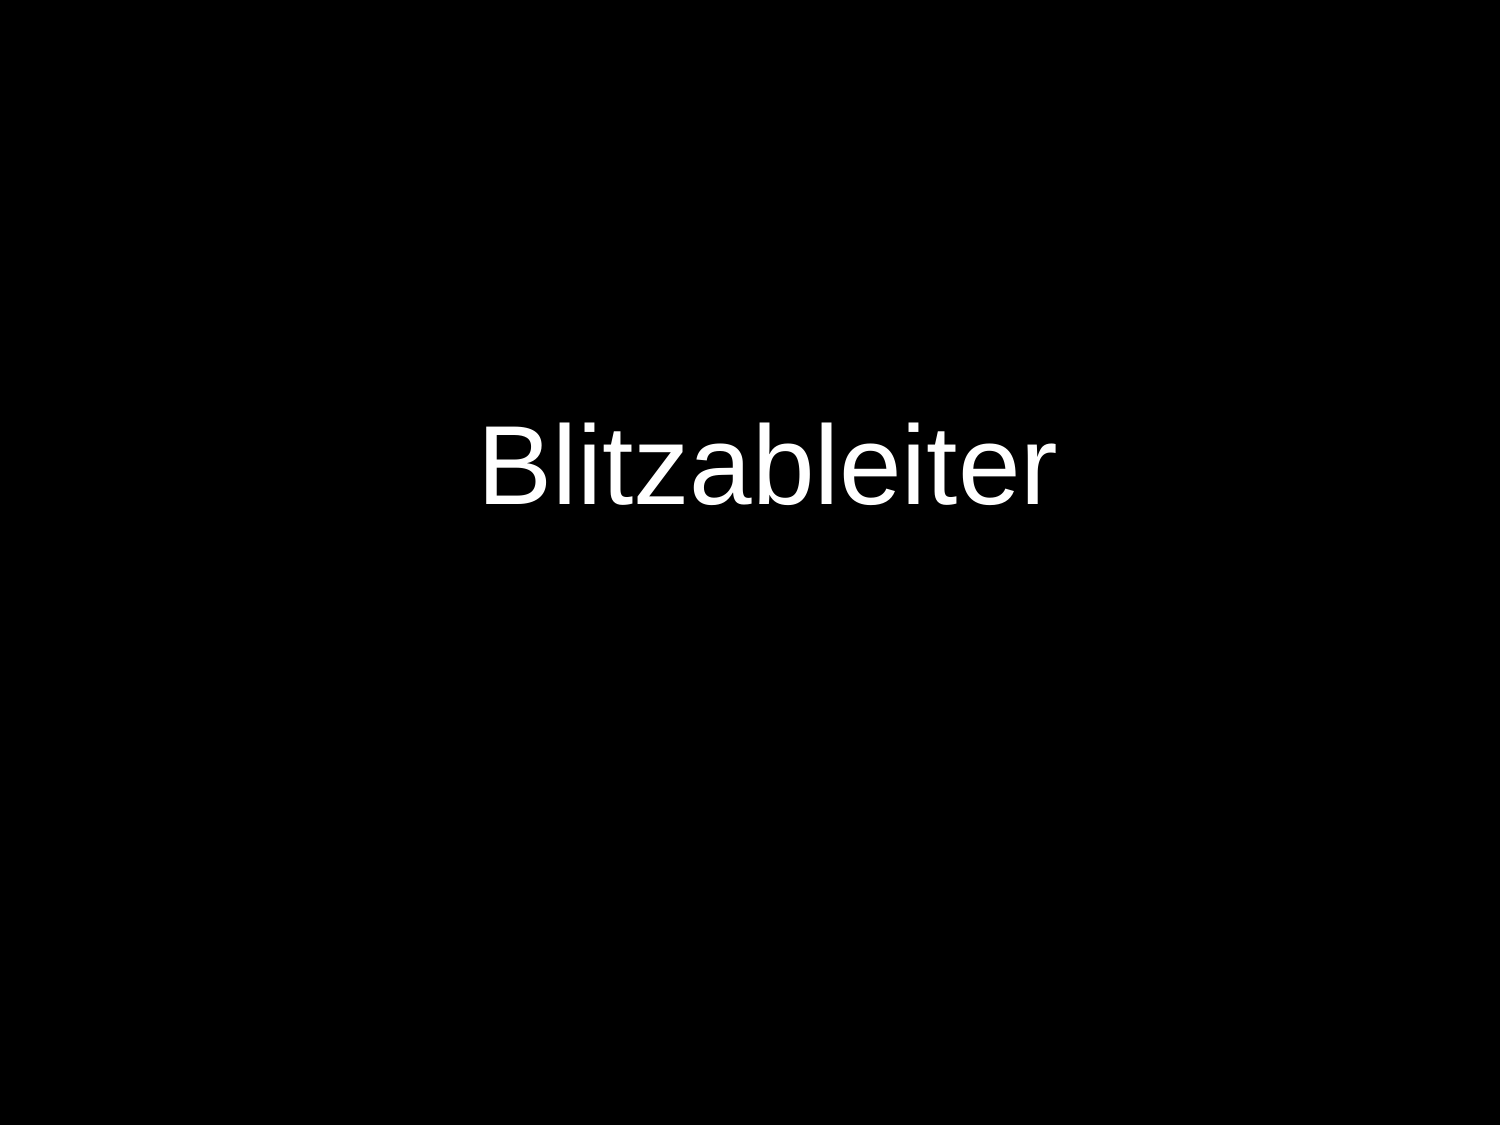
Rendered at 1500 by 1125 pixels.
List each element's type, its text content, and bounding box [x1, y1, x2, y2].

text_box Blitzableiter [76, 397, 1460, 538]
